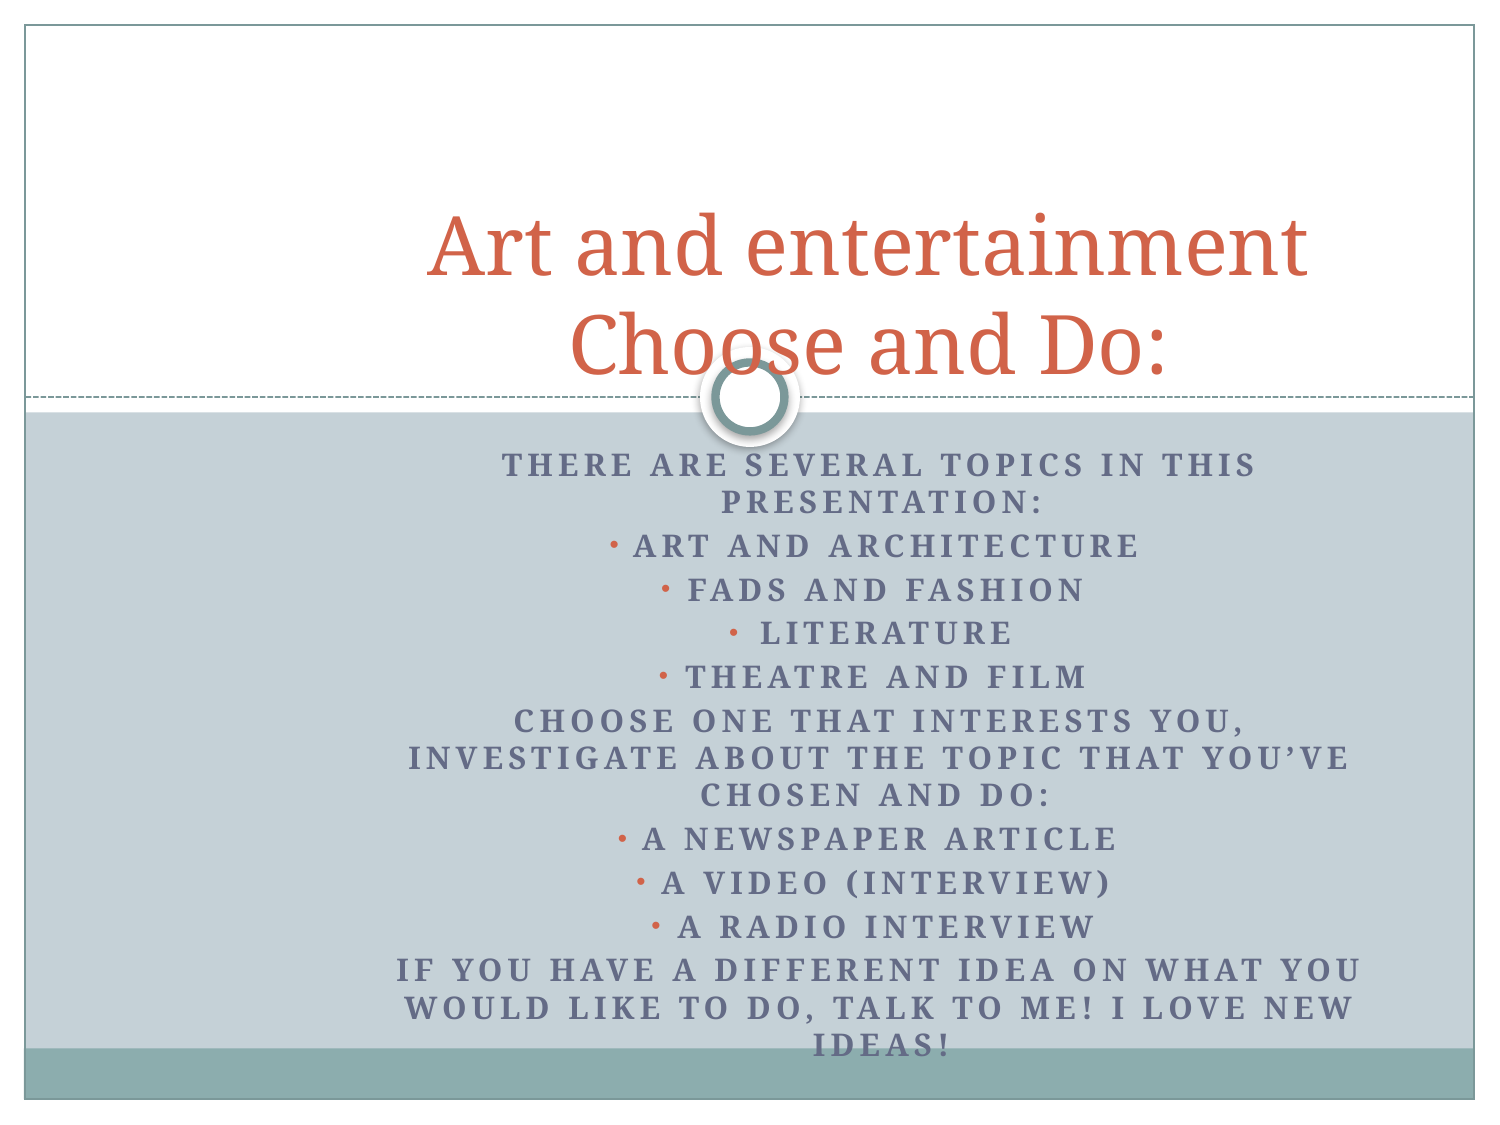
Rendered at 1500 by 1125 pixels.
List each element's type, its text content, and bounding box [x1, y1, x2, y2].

title Art and entertainment Choose and Do: [362, 87, 1375, 399]
subtitle There are several topics in this presentation: Art and architecture Fads and Fashion Literature Theatre and Film Choose one that interests you, investigate about the topic that you’ve chosen and do: A newspaper article A video (interview) A radio interview If you have a different idea on what you would like to do, talk to me! I love new ideas! [375, 437, 1388, 1075]
